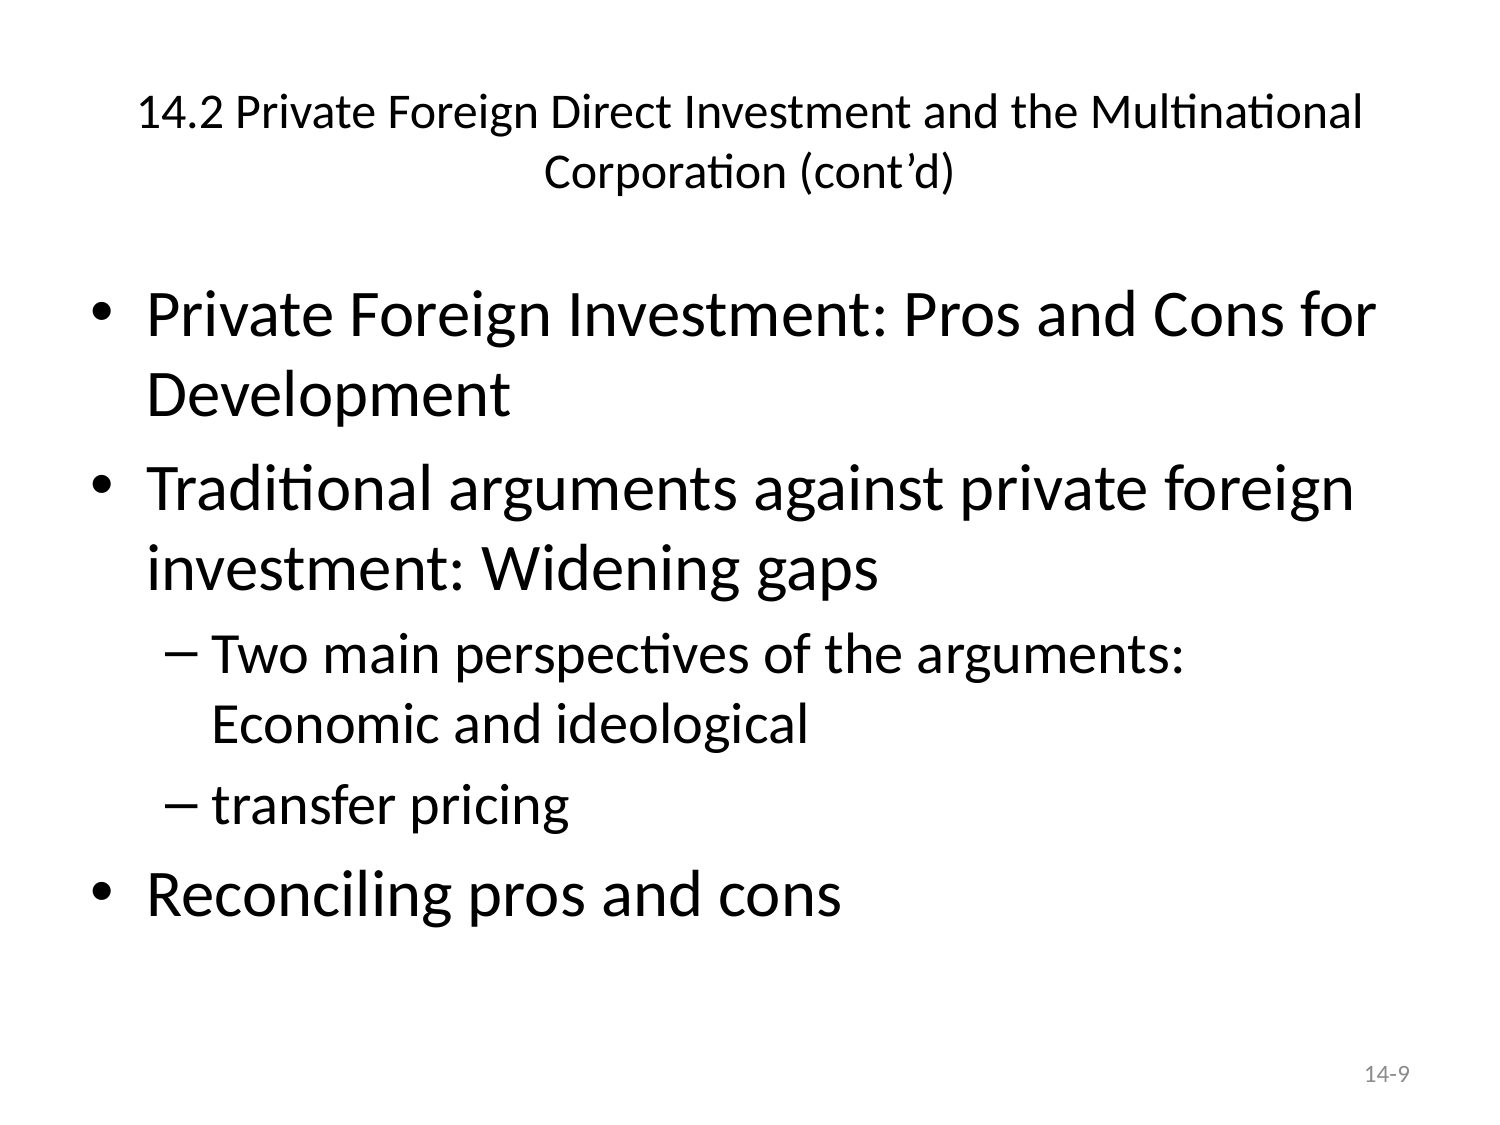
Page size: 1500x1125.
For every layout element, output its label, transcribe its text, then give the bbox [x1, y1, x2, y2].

slide_number 14-9 [1074, 1042, 1425, 1103]
title 14.2 Private Foreign Direct Investment and the Multinational Corporation (cont’d) [75, 45, 1425, 233]
list Private Foreign Investment: Pros and Cons for Development Traditional arguments against private foreign investment: Widening gaps Two main perspectives of the arguments: Economic and ideological transfer pricing Reconciling pros and cons [75, 262, 1425, 1005]
